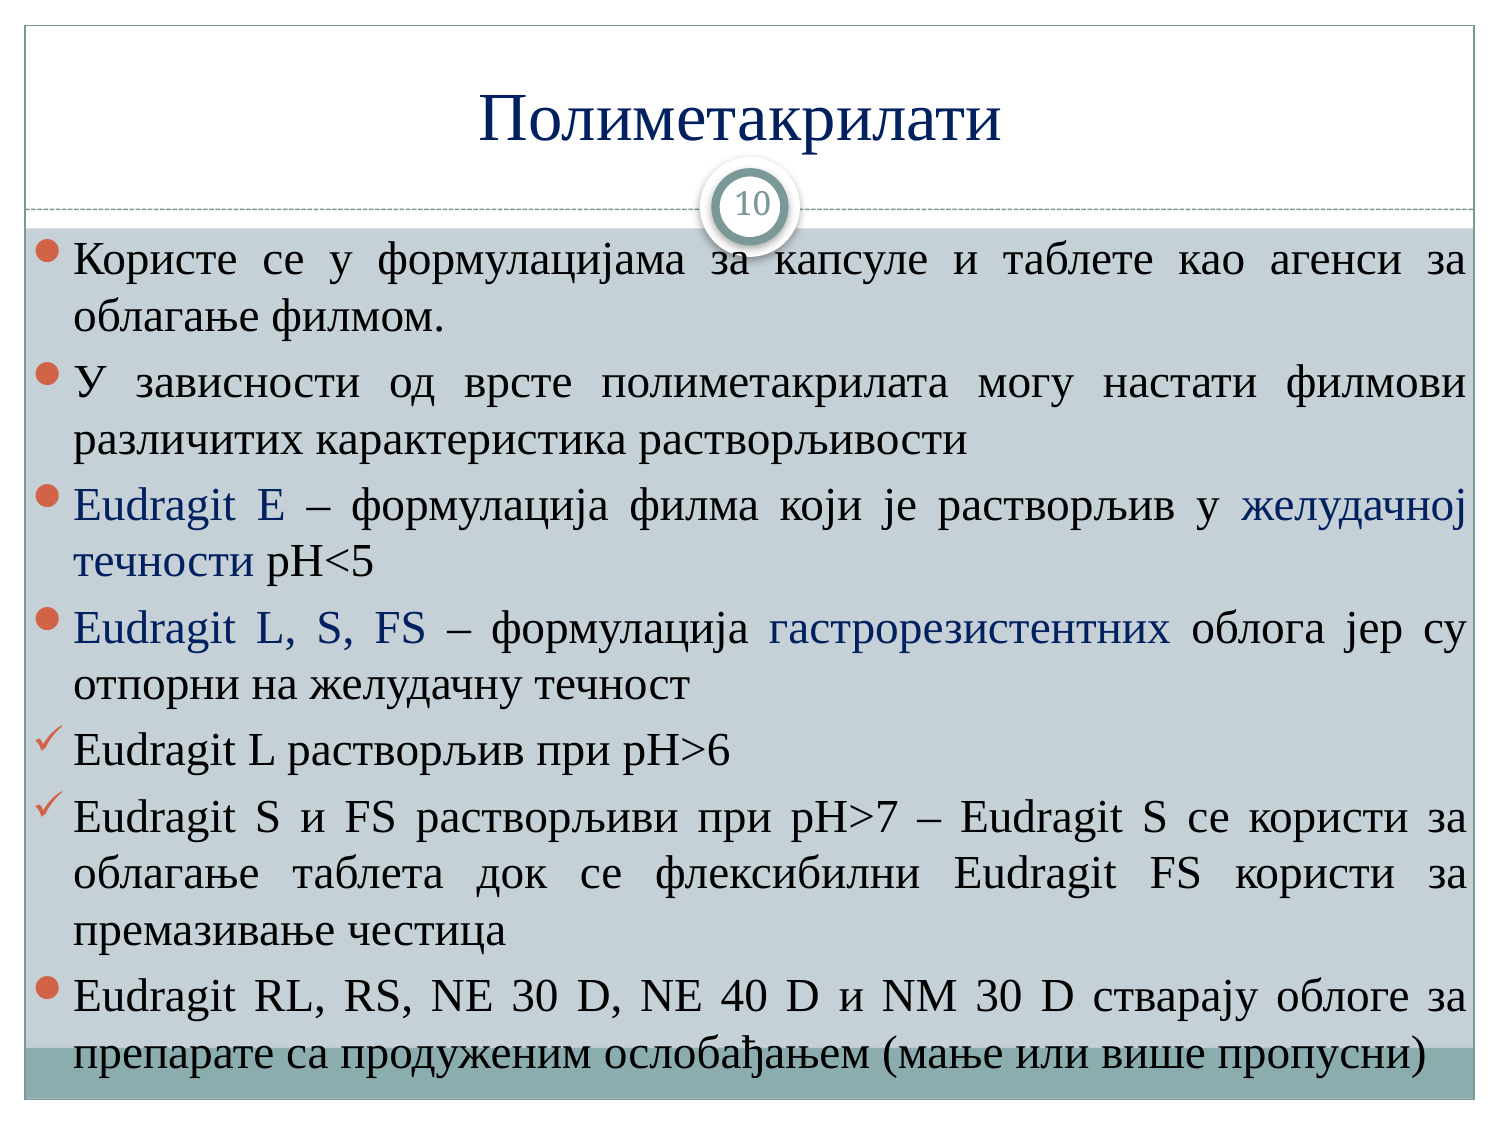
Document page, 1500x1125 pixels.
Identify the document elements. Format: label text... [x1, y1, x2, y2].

list Користе се у формулацијама за капсуле и таблете као агенси за облагање филмом. У зависности од врсте полиметакрилата могу настати филмови различитих карактеристика растворљивости Eudragit E – формулација филма који је растворљив у желудачној течности pH<5 Eudragit L, S, FS – формулација гастрорезистентних облога јер су отпорни на желудачну течност Eudragit L растворљив при pH>6 Eudragit S и FS растворљиви при pH>7 – Eudragit S се користи за облагање таблета док се флексибилни Eudragit FS користи за премазивање честица Eudragit RL, RS, NE 30 D, NE 40 D и NM 30 D стварају облоге за препарате са продуженим ослобађањем (мање или више пропусни) [17, 219, 1483, 1094]
slide_number 10 [715, 168, 791, 219]
title Полиметакрилати [49, 37, 1450, 162]
